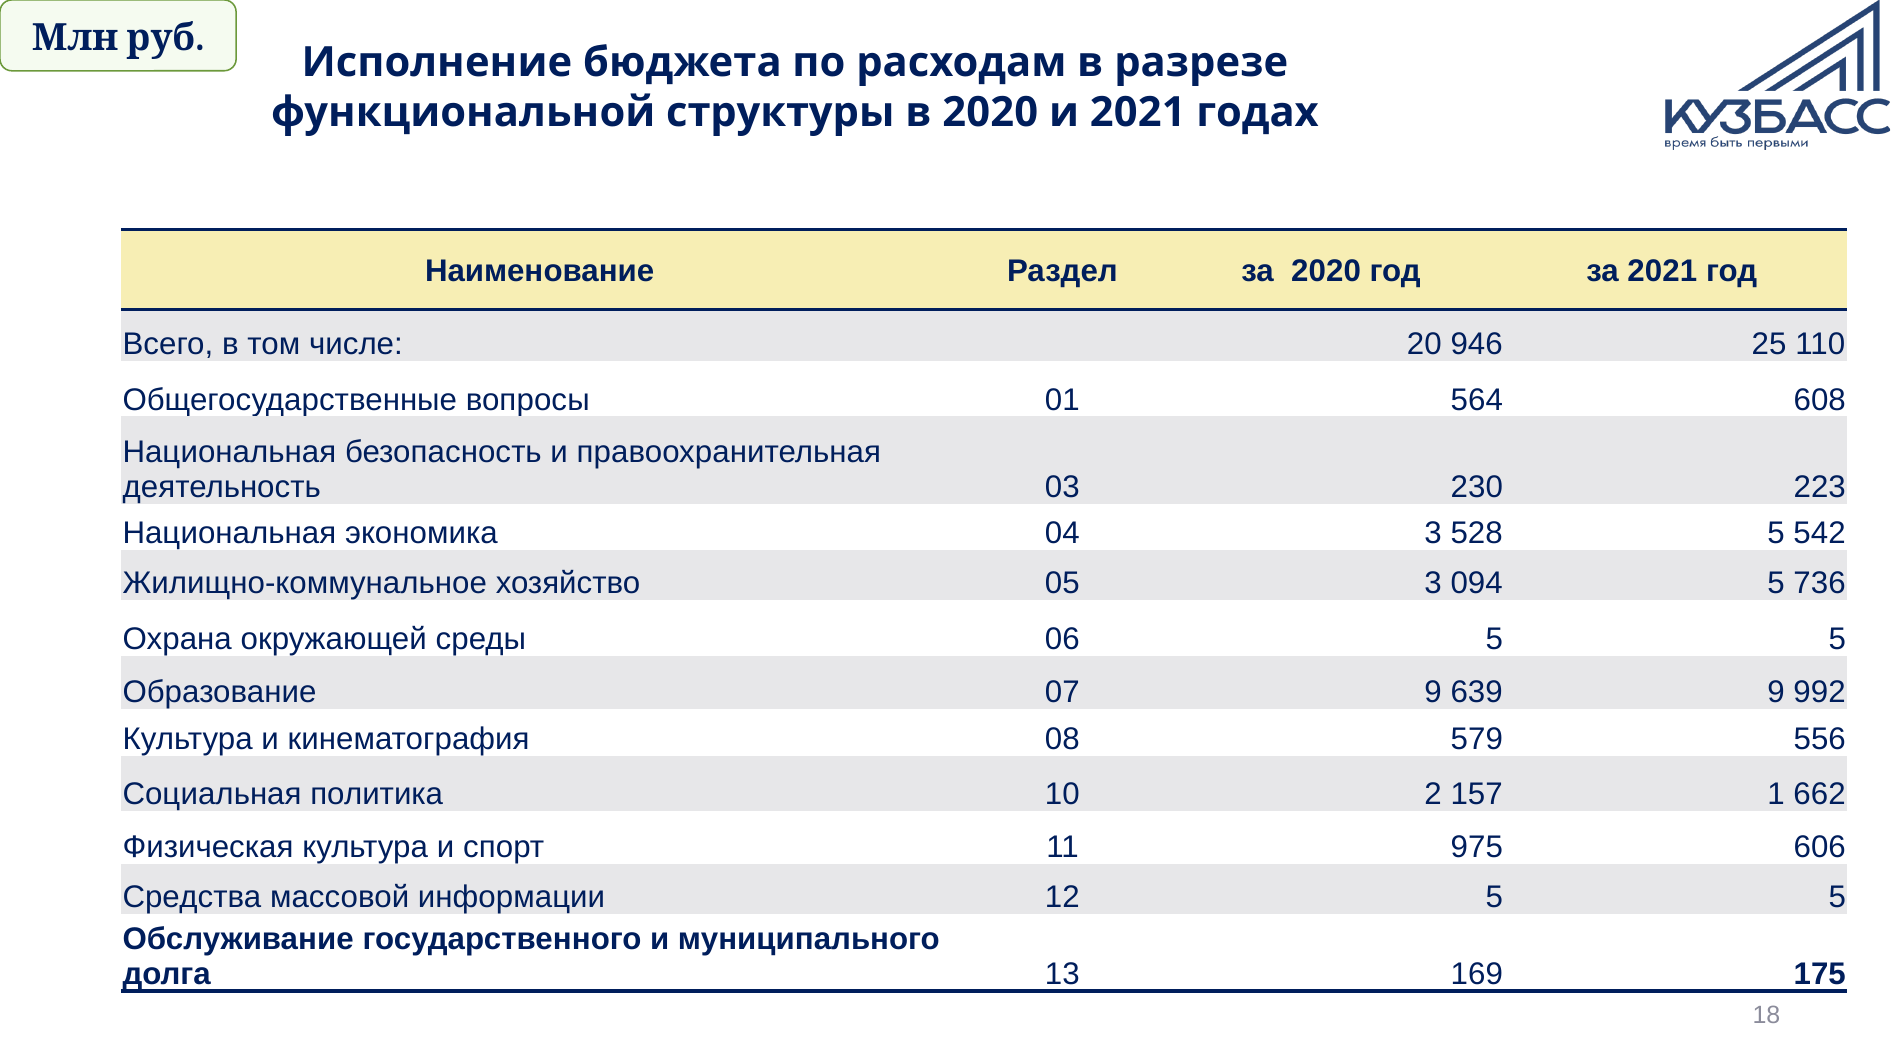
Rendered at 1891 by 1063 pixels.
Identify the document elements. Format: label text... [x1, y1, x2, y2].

table_cell 230 [1157, 416, 1505, 504]
table_cell Национальная экономика [121, 504, 968, 550]
table_cell 08 [968, 709, 1157, 756]
table_cell 13 [968, 914, 1157, 989]
table_cell 5 [1157, 600, 1505, 656]
table_cell Культура и кинематография [121, 709, 968, 756]
table_cell Национальная безопасность и правоохранительная деятельность [121, 416, 968, 504]
table_cell 169 [1157, 914, 1505, 989]
table_cell 975 [1157, 811, 1505, 864]
table_cell Средства массовой информации [121, 864, 968, 914]
table_cell 608 [1505, 361, 1847, 416]
table_cell 606 [1505, 811, 1847, 864]
table_cell 1 662 [1505, 756, 1847, 811]
table_header Раздел [968, 231, 1157, 308]
table_cell 20 946 [1157, 311, 1505, 361]
table_cell 25 110 [1505, 311, 1847, 361]
table_cell 175 [1505, 914, 1847, 989]
table_cell 579 [1157, 709, 1505, 756]
slide_number 18 [1354, 985, 1796, 1042]
table_cell Физическая культура и спорт [121, 811, 968, 864]
table_cell Охрана окружающей среды [121, 600, 968, 656]
title Исполнение бюджета по расходам в разрезе функциональной структуры в 2020 и 2021 годах [123, 24, 1468, 194]
table_cell 05 [968, 550, 1157, 600]
table_cell Общегосударственные вопросы [121, 361, 968, 416]
table_cell 2 157 [1157, 756, 1505, 811]
table_cell 5 [1505, 600, 1847, 656]
table_cell 04 [968, 504, 1157, 550]
table_cell 03 [968, 416, 1157, 504]
table_cell 5 736 [1505, 550, 1847, 600]
table_cell [968, 311, 1157, 361]
table_cell 10 [968, 756, 1157, 811]
table_cell 06 [968, 600, 1157, 656]
table_cell 01 [968, 361, 1157, 416]
table_cell 9 992 [1505, 656, 1847, 709]
table_cell 3 094 [1157, 550, 1505, 600]
table_cell Социальная политика [121, 756, 968, 811]
picture [1665, 0, 1891, 151]
table_cell 223 [1505, 416, 1847, 504]
text_box Млн руб. [0, 0, 240, 74]
table_cell Образование [121, 656, 968, 709]
table_cell 5 [1157, 864, 1505, 914]
table_header за 2021 год [1505, 231, 1847, 308]
table_cell 07 [968, 656, 1157, 709]
table_header за 2020 год [1157, 231, 1505, 308]
table_cell 12 [968, 864, 1157, 914]
table_cell Обслуживание государственного и муниципального долга [121, 914, 968, 989]
table_cell 5 [1505, 864, 1847, 914]
table_cell 9 639 [1157, 656, 1505, 709]
table_cell Всего, в том числе: [121, 311, 968, 361]
table_cell 11 [968, 811, 1157, 864]
table_cell 5 542 [1505, 504, 1847, 550]
table_cell 3 528 [1157, 504, 1505, 550]
table_cell 564 [1157, 361, 1505, 416]
table_cell 556 [1505, 709, 1847, 756]
table_cell Жилищно-коммунальное хозяйство [121, 550, 968, 600]
table_header Наименование [121, 231, 968, 308]
